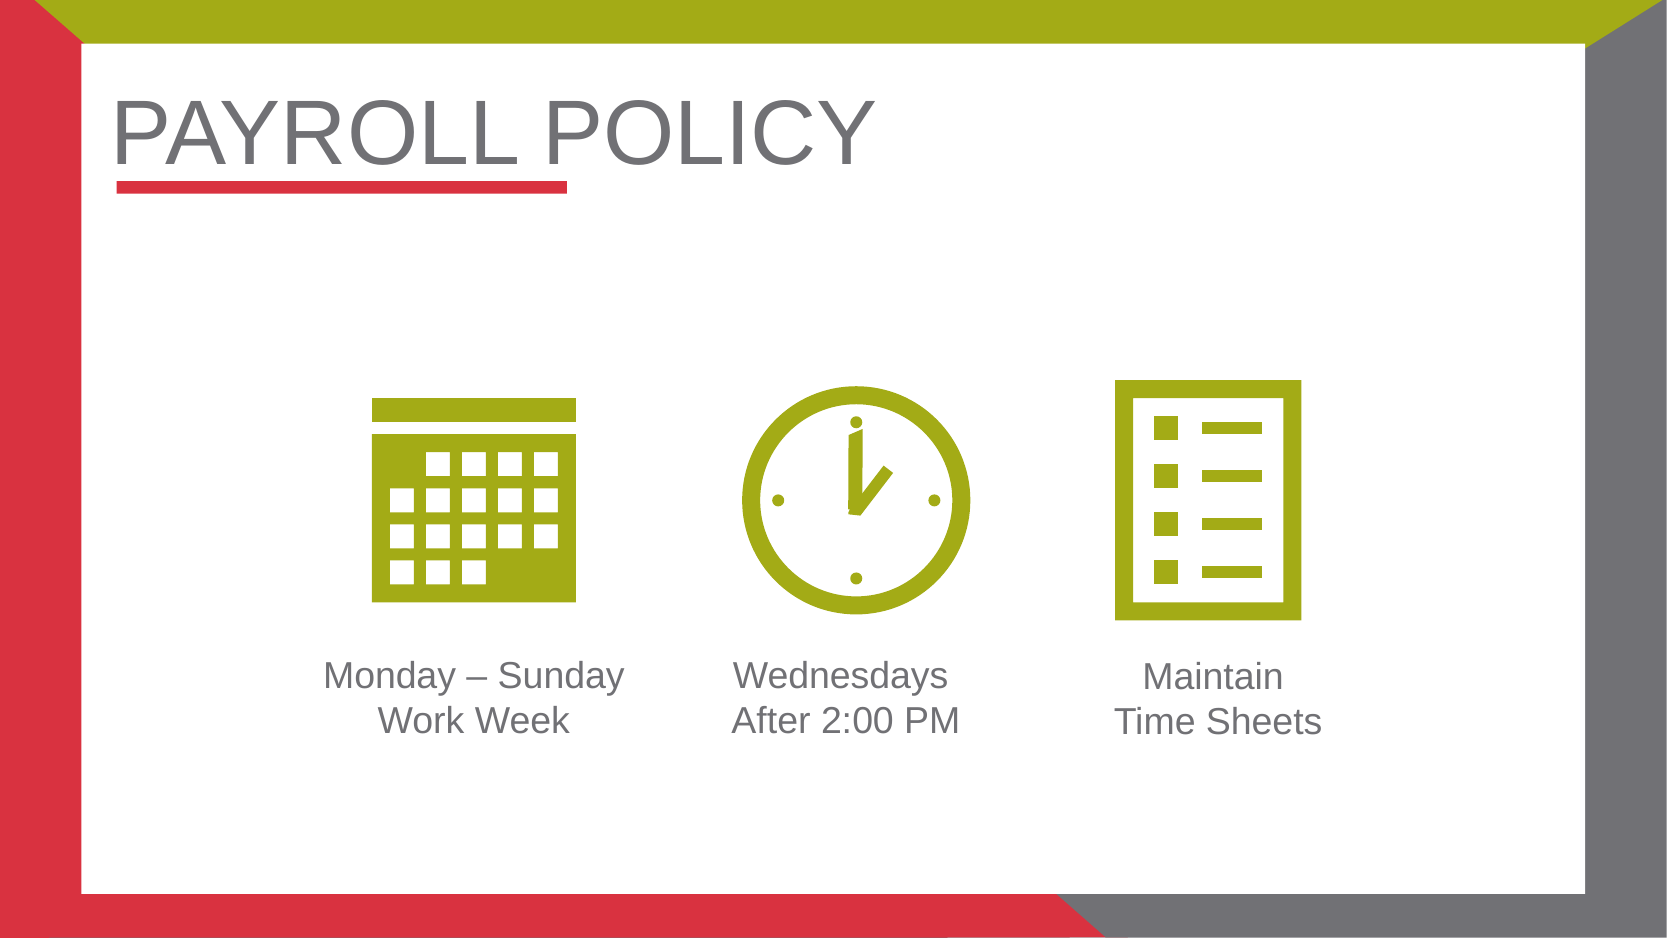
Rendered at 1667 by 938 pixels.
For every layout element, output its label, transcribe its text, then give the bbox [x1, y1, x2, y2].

text_box [742, 386, 971, 615]
text_box [850, 416, 863, 429]
text_box [928, 494, 941, 507]
title PAYROLL POLICY [95, 50, 1568, 207]
text_box [848, 428, 863, 510]
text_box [1063, 355, 1353, 645]
text_box Wednesdays After 2:00 PM [639, 644, 1011, 749]
text_box [772, 494, 785, 507]
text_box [329, 355, 619, 645]
text_box [850, 572, 863, 585]
text_box [848, 465, 894, 516]
text_box Monday – Sunday Work Week [267, 643, 681, 749]
text_box Maintain Time Sheets [1011, 644, 1425, 750]
